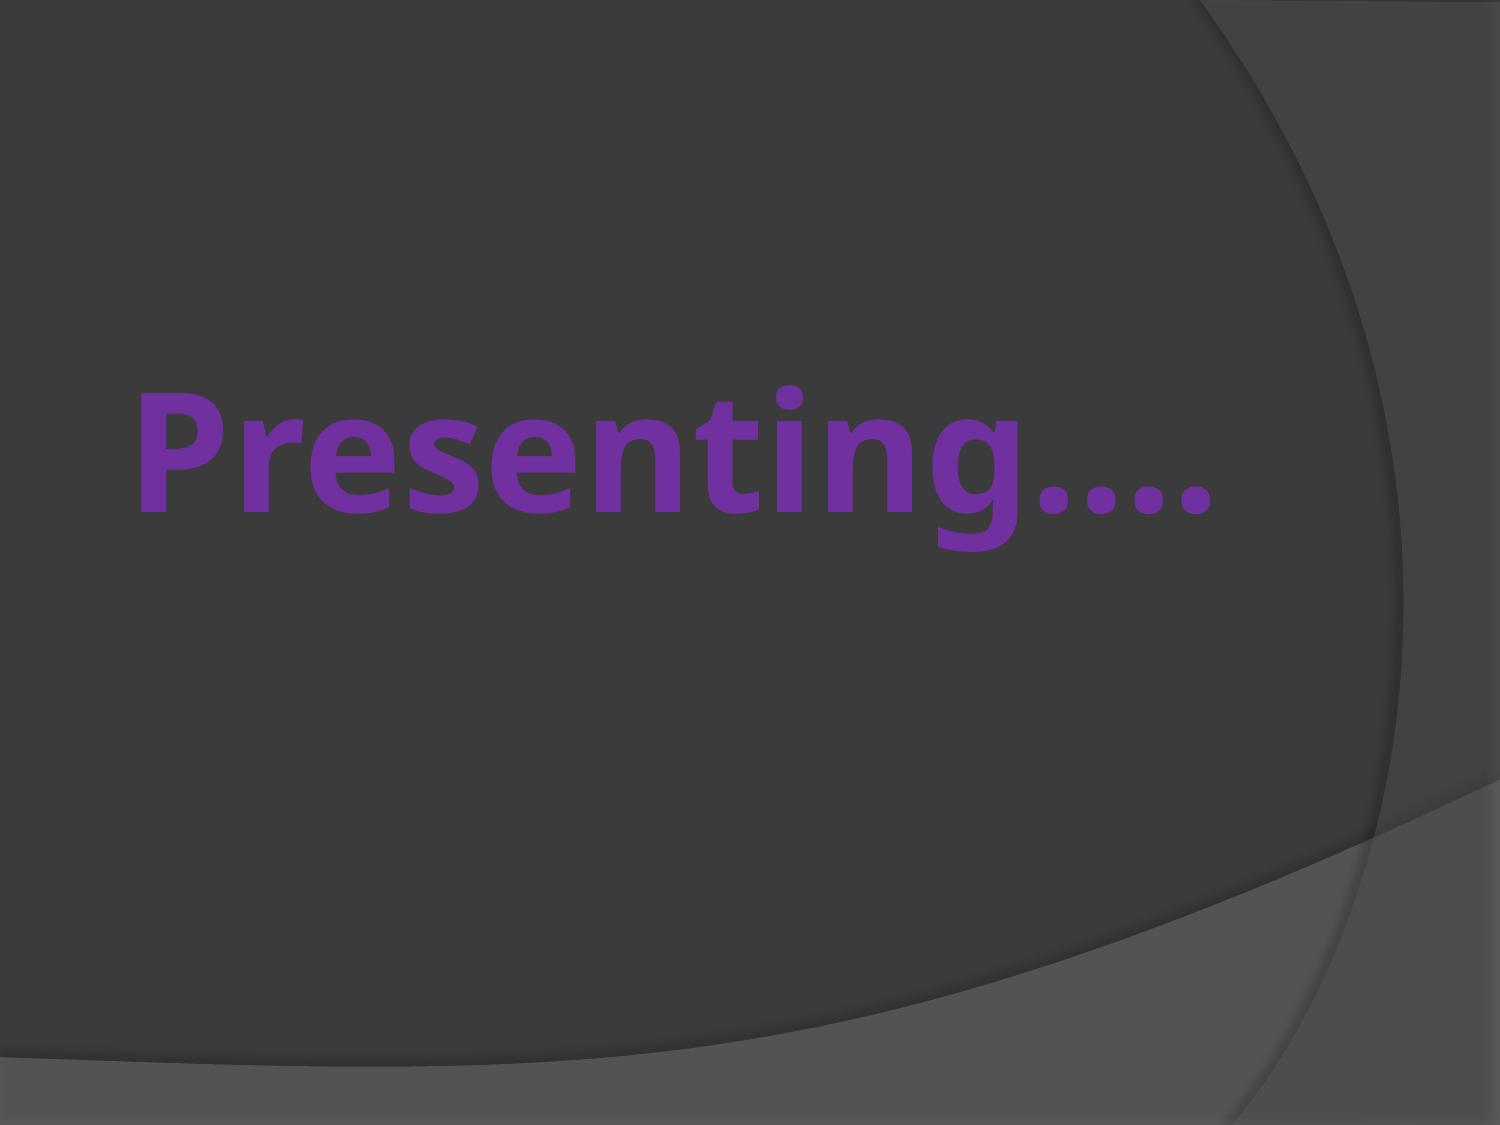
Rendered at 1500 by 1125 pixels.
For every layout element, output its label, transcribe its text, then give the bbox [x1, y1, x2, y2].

text_box Presenting…. [112, 338, 1353, 553]
